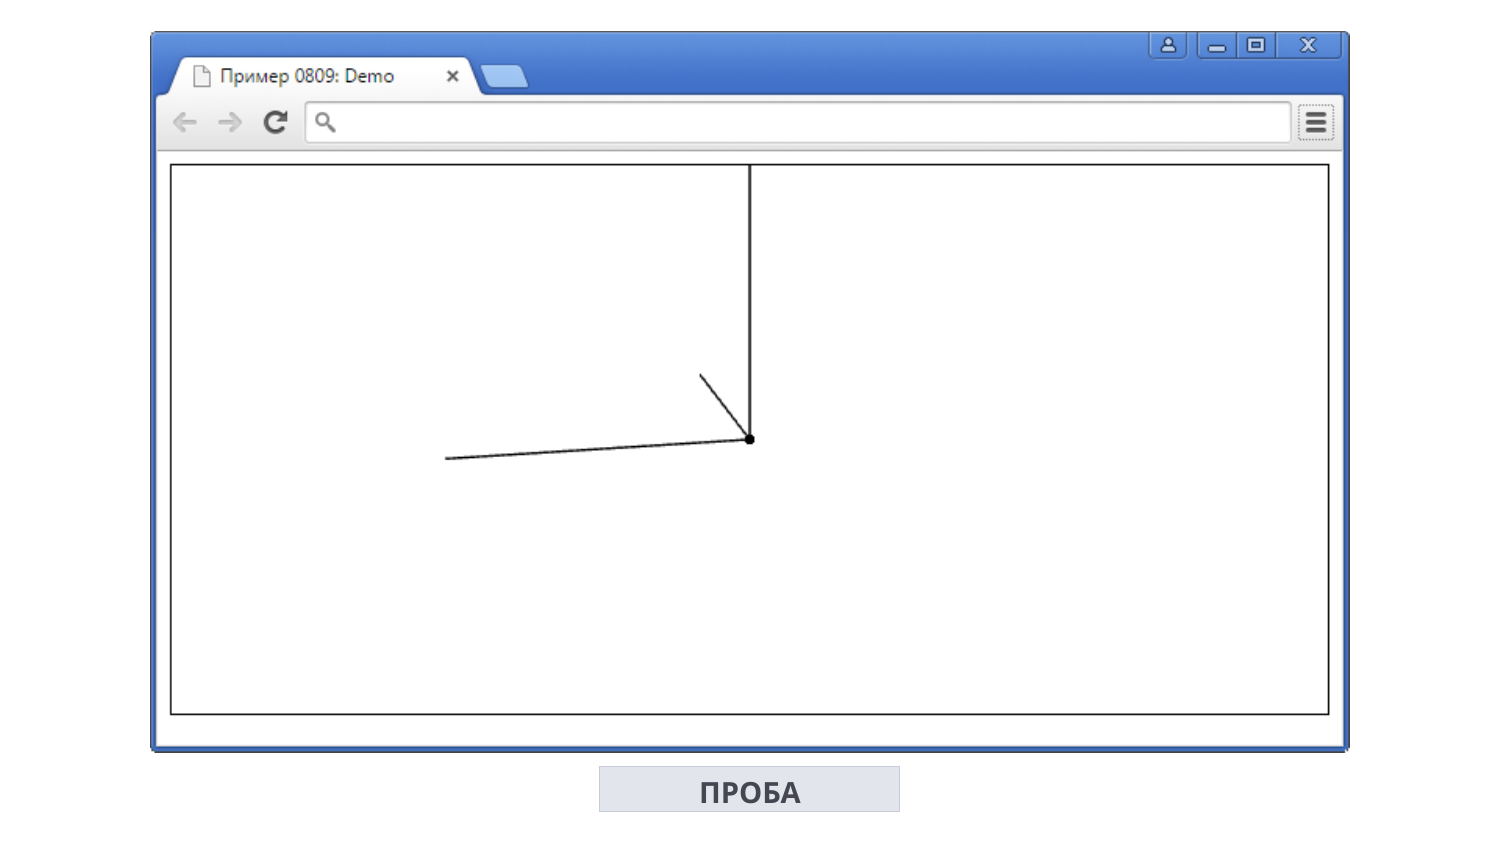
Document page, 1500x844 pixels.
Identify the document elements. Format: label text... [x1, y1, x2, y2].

picture [149, 31, 1351, 753]
text_box ПРОБА [599, 766, 900, 812]
